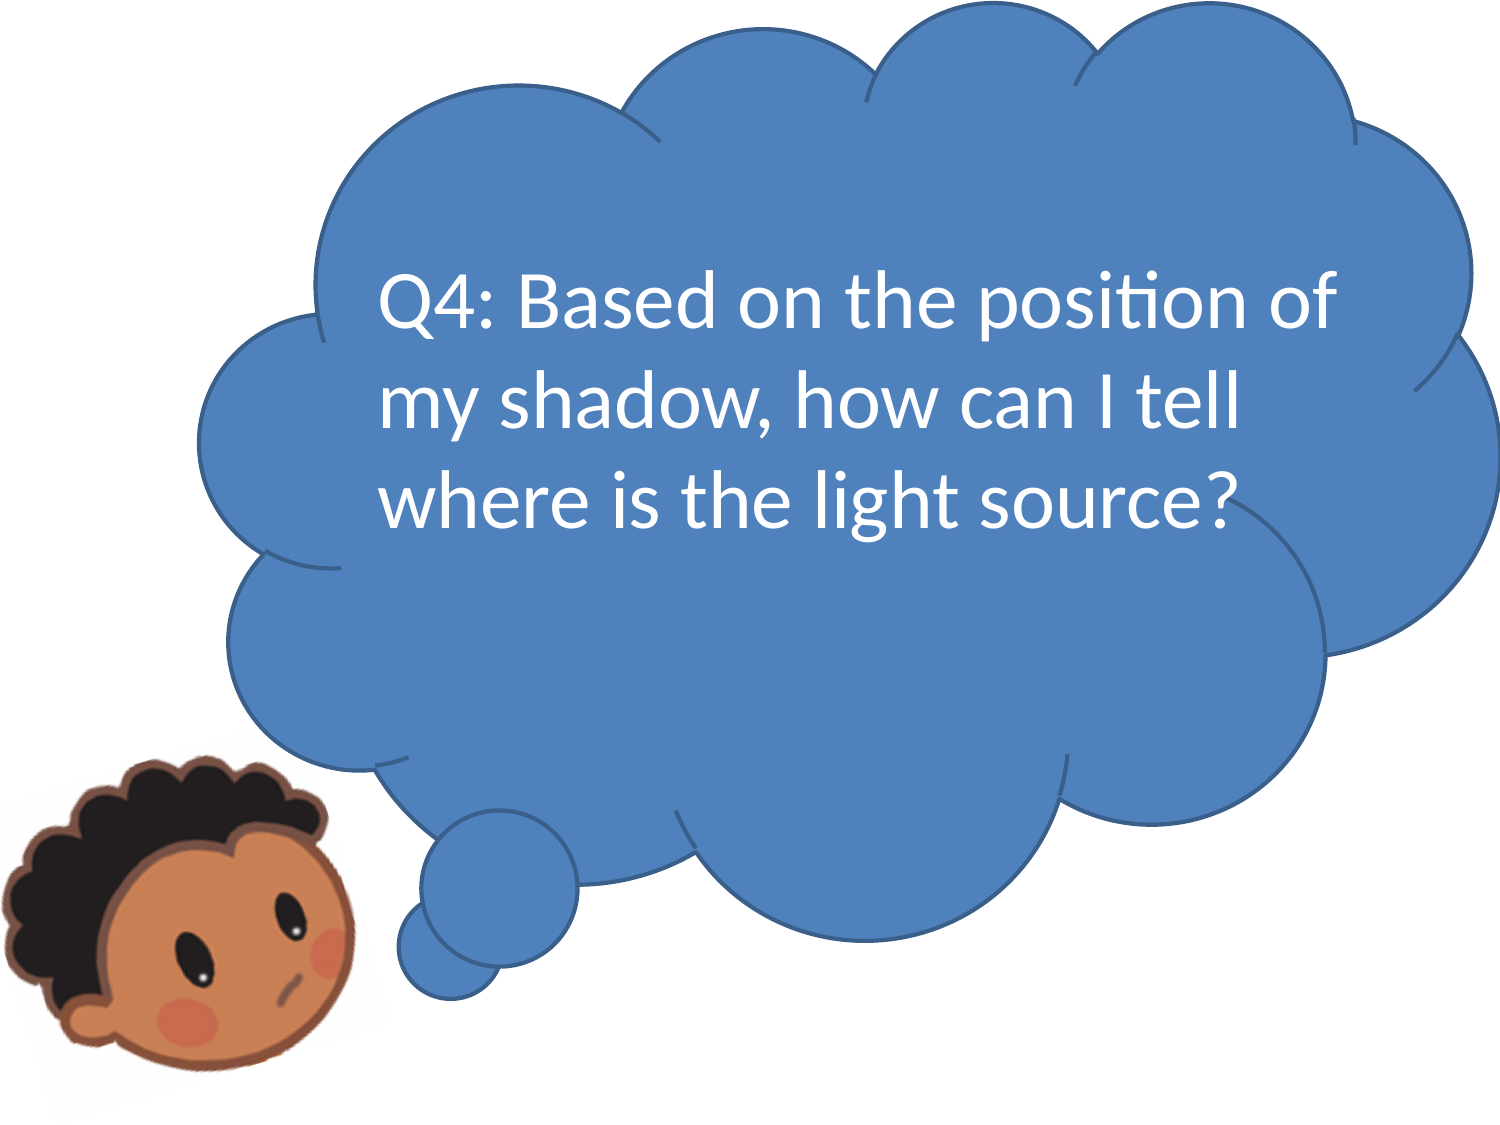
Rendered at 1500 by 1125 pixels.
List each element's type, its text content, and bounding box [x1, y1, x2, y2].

text_box [196, 0, 1500, 1002]
picture [0, 728, 391, 1124]
text_box Q4: Based on the position of my shadow, how can I tell where is the light source? [362, 237, 1375, 553]
